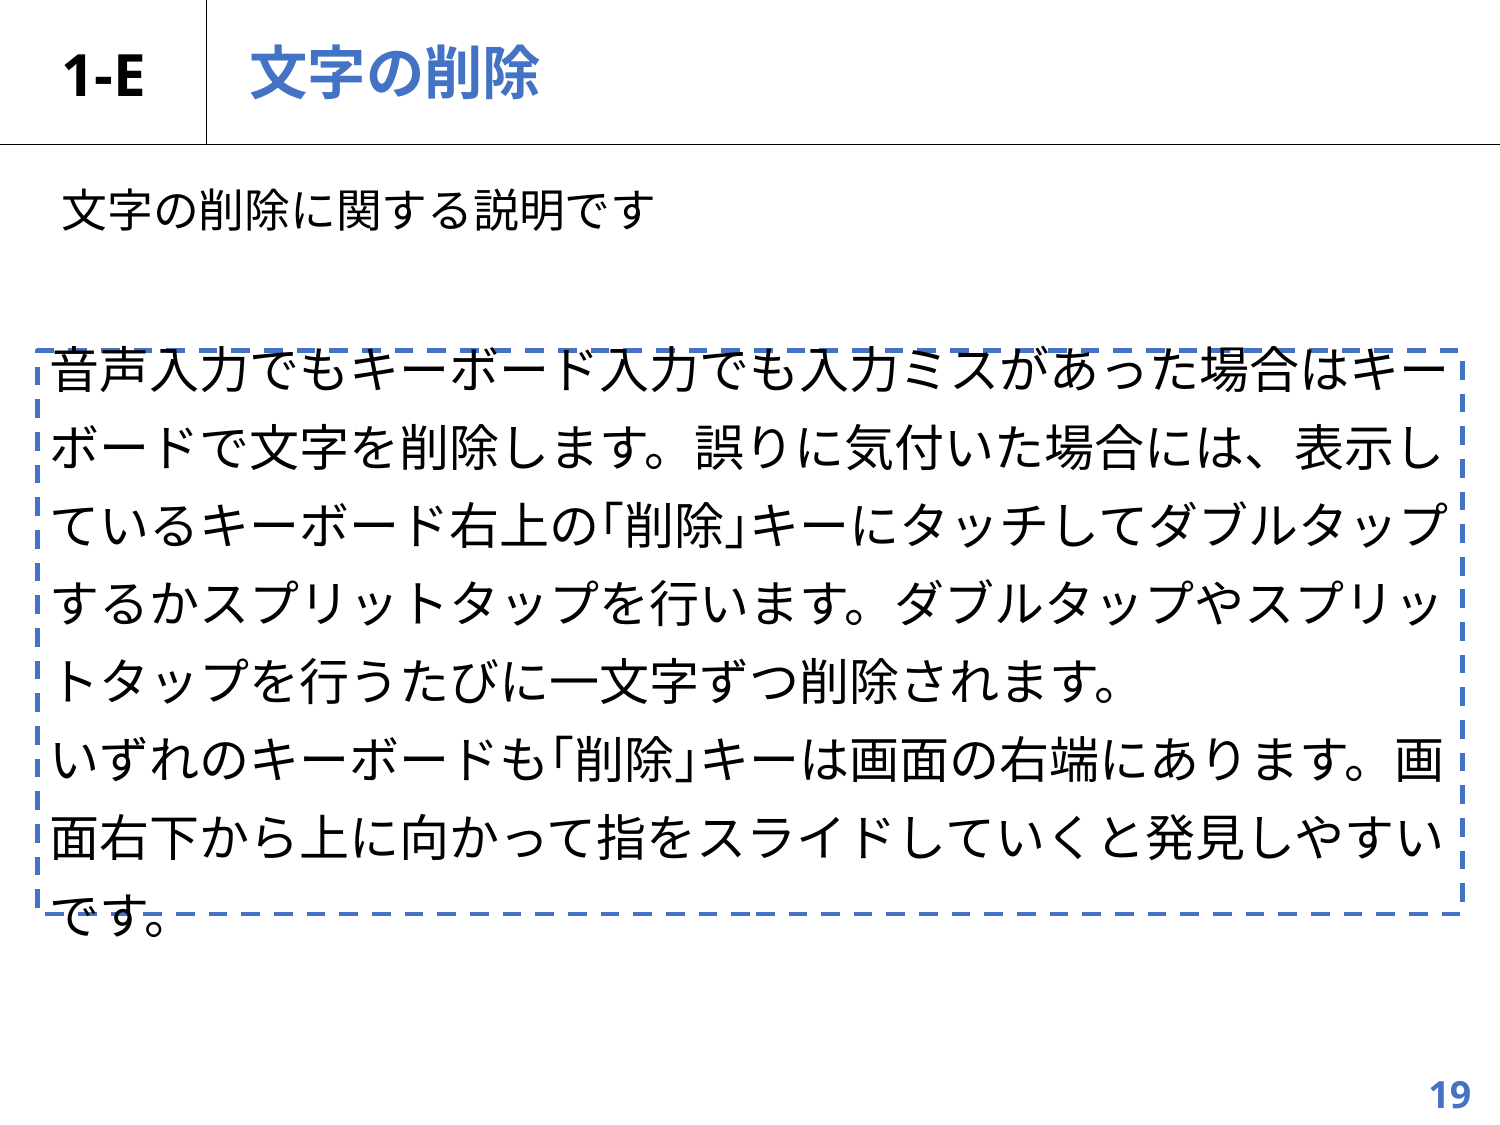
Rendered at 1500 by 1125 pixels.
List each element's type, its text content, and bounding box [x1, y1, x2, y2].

text_box 19 [1399, 1063, 1500, 1123]
text_box 1-E [0, 0, 207, 147]
text_box 音声入力でもキーボード入力でも入力ミスがあった場合はキーボードで文字を削除します。誤りに気付いた場合には、表示しているキーボード右上の｢削除｣キーにタッチしてダブルタップするかスプリットタップを行います。ダブルタップやスプリットタップを行うたびに一文字ずつ削除されます。 いずれのキーボードも｢削除｣キーは画面の右端にあります。画面右下から上に向かって指をスライドしていくと発見しやすいです。 [37, 350, 1463, 915]
text_box 文字の削除に関する説明です [46, 180, 1500, 274]
text_box 文字の削除 [230, 24, 1459, 119]
